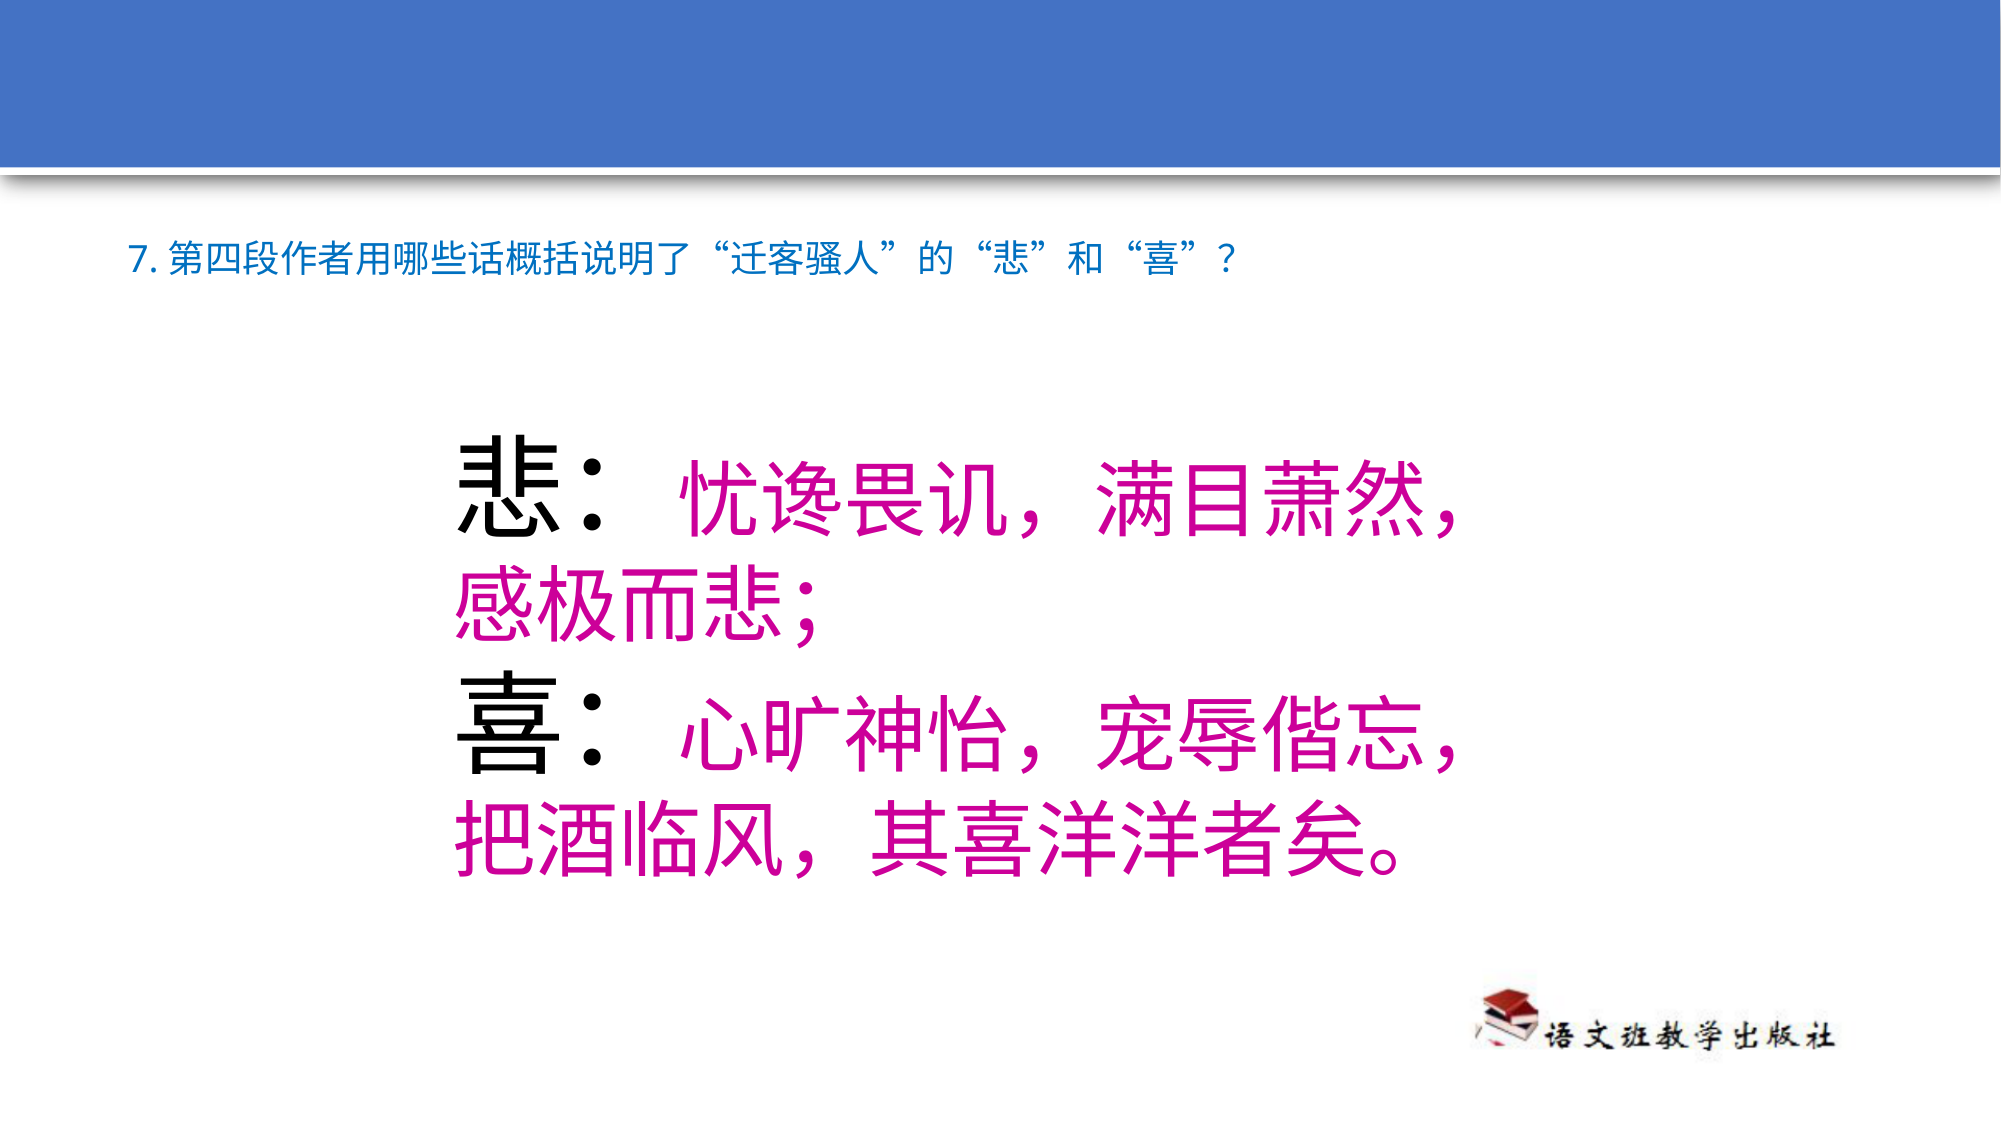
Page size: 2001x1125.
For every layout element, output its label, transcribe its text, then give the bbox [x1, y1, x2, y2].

text_box 悲：忧谗畏讥，满目萧然， 感极而悲； 喜：心旷神怡，宠辱偕忘，把酒临风，其喜洋洋者矣。 [437, 410, 1586, 895]
picture [0, 0, 2001, 1125]
text_box 7.第四段作者用哪些话概括说明了“迁客骚人”的“悲”和“喜”？ [44, 227, 1838, 288]
